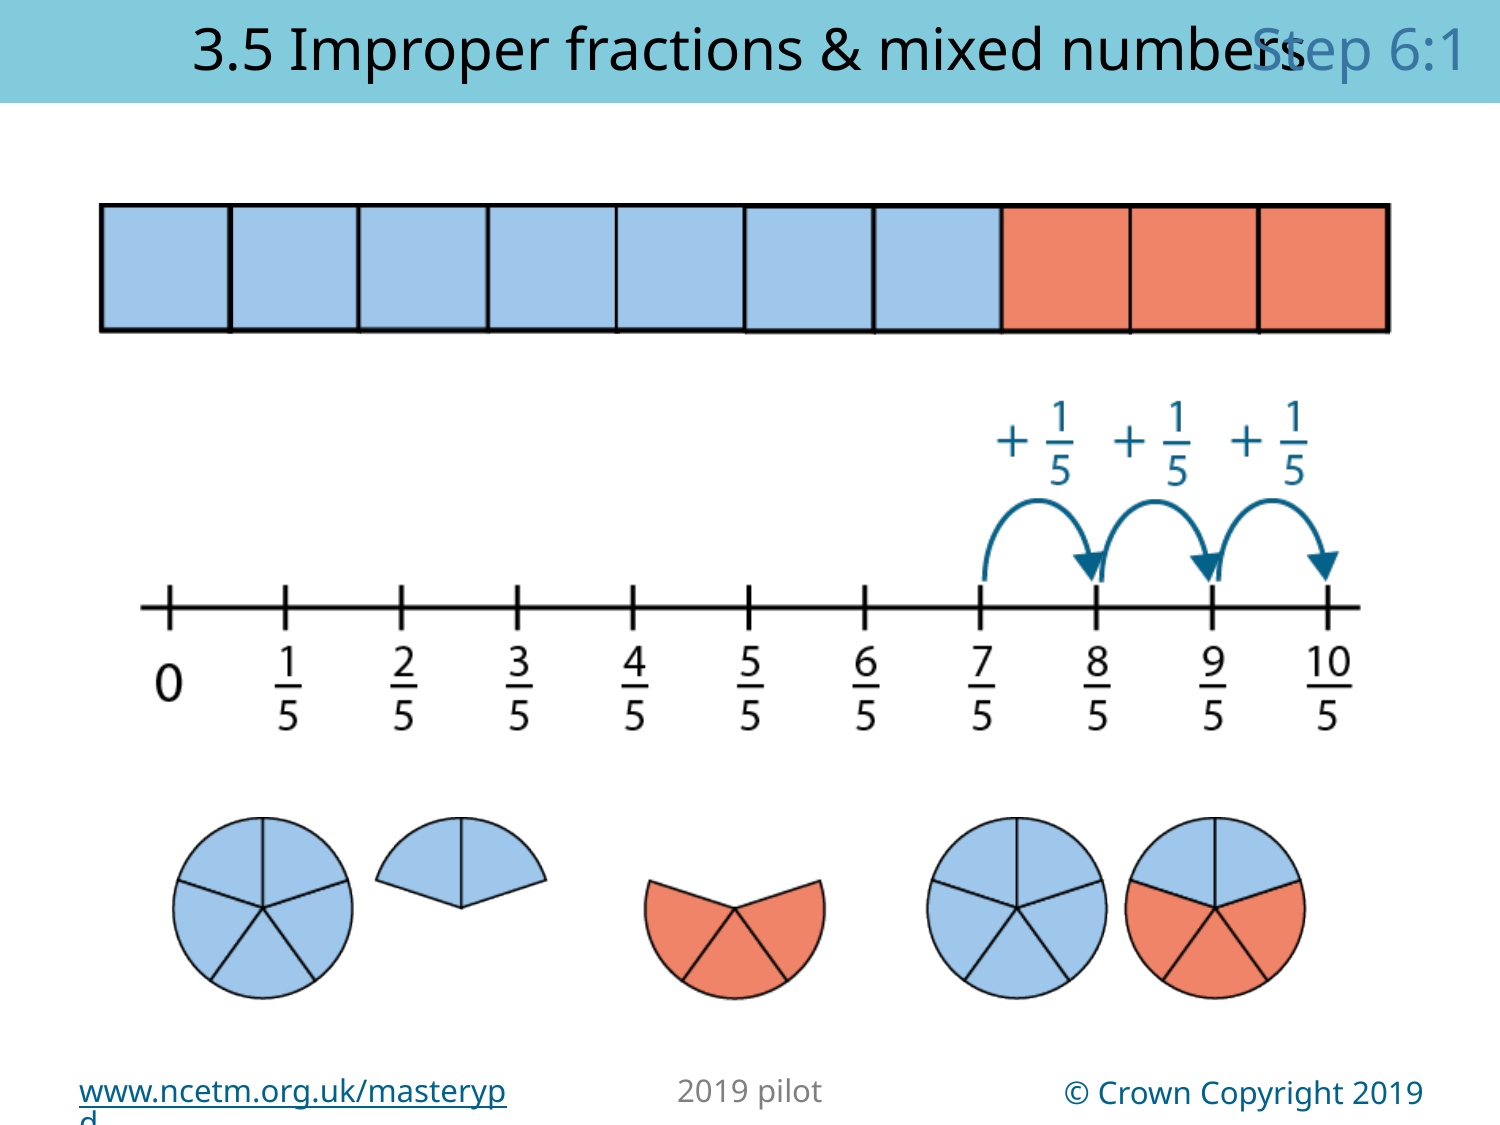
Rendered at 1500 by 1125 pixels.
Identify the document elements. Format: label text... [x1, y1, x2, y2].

picture [101, 387, 1399, 769]
picture [101, 817, 1399, 1046]
list Step 6:1 [0, 0, 1500, 104]
picture [33, 203, 1460, 370]
